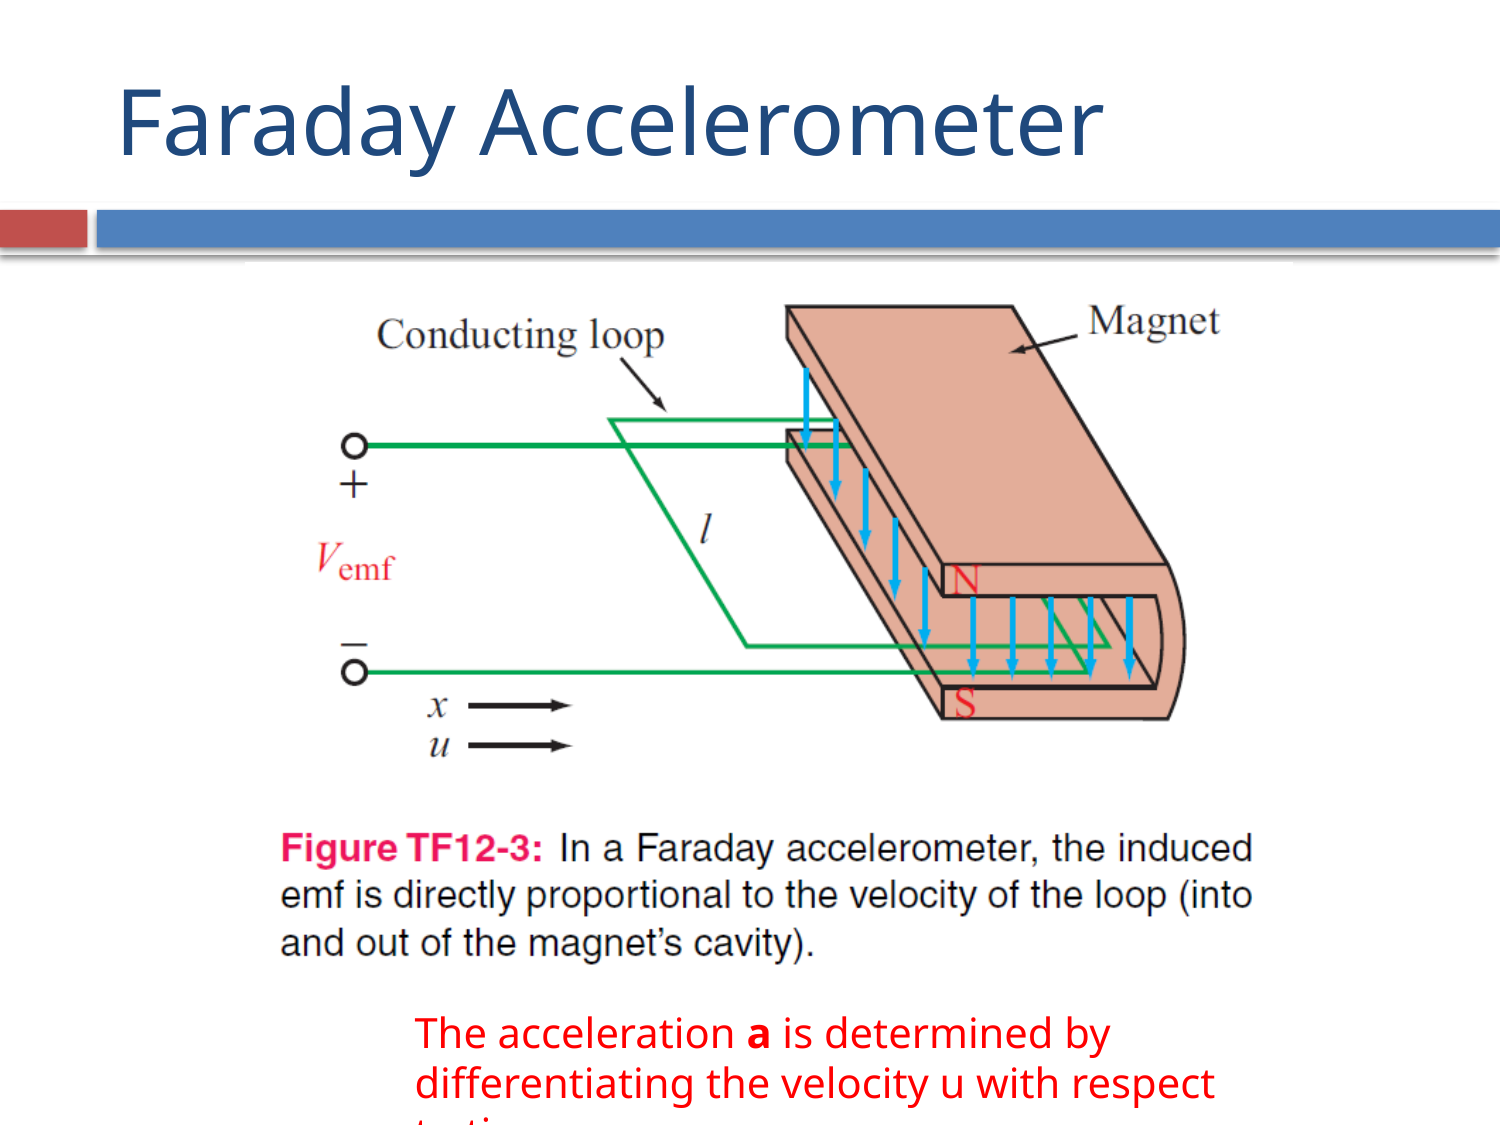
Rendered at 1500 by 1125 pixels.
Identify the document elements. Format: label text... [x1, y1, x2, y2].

text_box Faraday Accelerometer [100, 37, 1438, 200]
picture [245, 262, 1293, 1001]
text_box The acceleration a is determined by differentiating the velocity u with respect to time [399, 1008, 1275, 1125]
